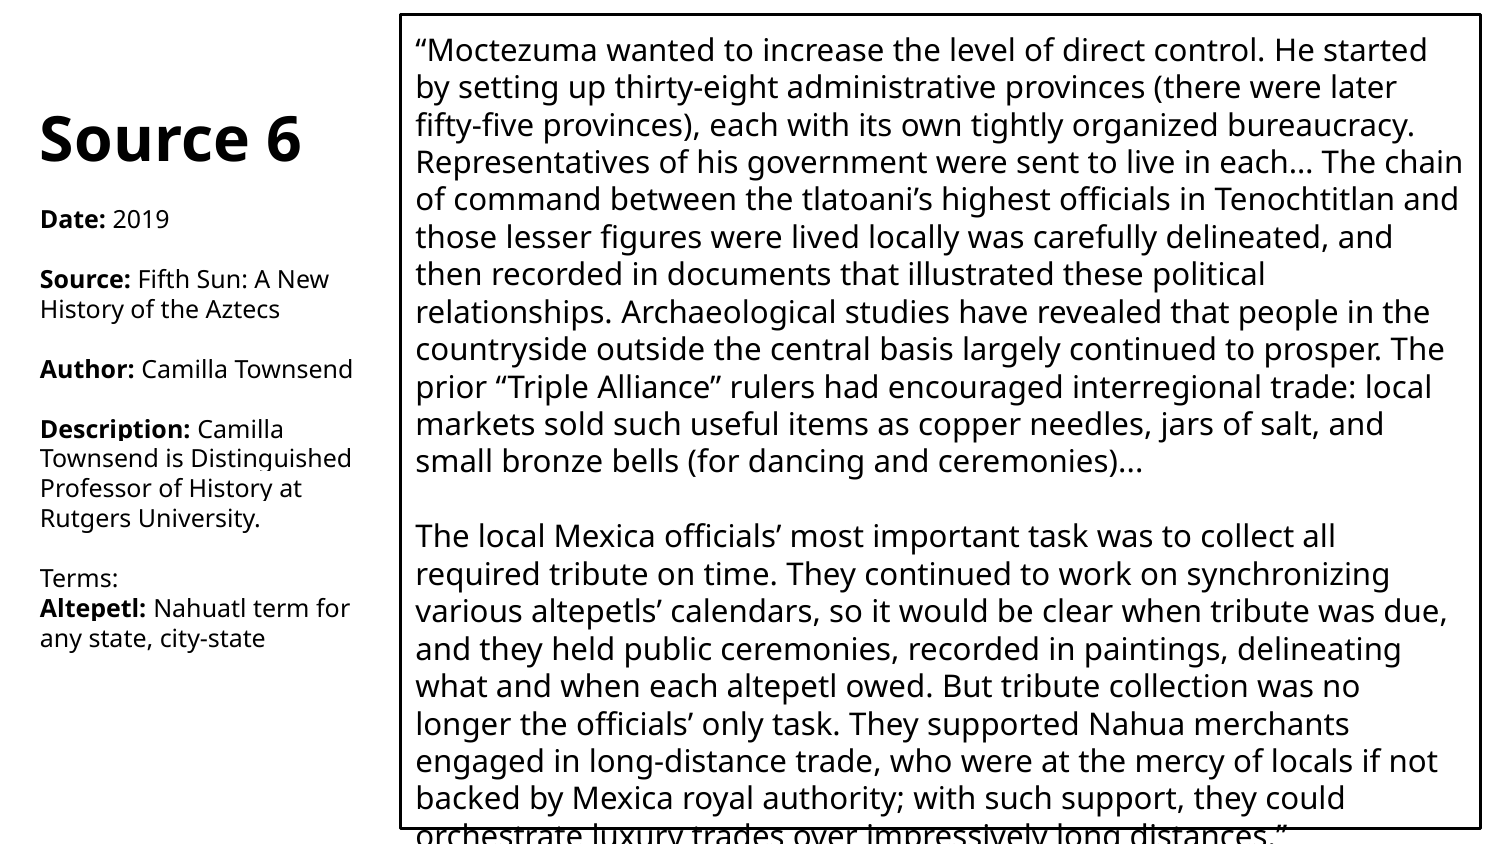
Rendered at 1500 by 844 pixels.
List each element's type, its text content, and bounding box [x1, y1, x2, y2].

text_box “Moctezuma wanted to increase the level of direct control. He started by setting up thirty-eight administrative provinces (there were later fifty-five provinces), each with its own tightly organized bureaucracy. Representatives of his government were sent to live in each… The chain of command between the tlatoani’s highest officials in Tenochtitlan and those lesser figures were lived locally was carefully delineated, and then recorded in documents that illustrated these political relationships. Archaeological studies have revealed that people in the countryside outside the central basis largely continued to prosper. The prior “Triple Alliance” rulers had encouraged interregional trade: local markets sold such useful items as copper needles, jars of salt, and small bronze bells (for dancing and ceremonies)... The local Mexica officials’ most important task was to collect all required tribute on time. They continued to work on synchronizing various altepetls’ calendars, so it would be clear when tribute was due, and they held public ceremonies, recorded in paintings, delineating what and when each altepetl owed. But tribute collection was no longer the officials’ only task. They supported Nahua merchants engaged in long-distance trade, who were at the mercy of locals if not backed by Mexica royal authority; with such support, they could orchestrate luxury trades over impressively long distances.” [400, 14, 1481, 829]
text_box Source 6 Date: 2019 Source: Fifth Sun: A New History of the Aztecs Author: Camilla Townsend Description: Camilla Townsend is Distinguished Professor of History at Rutgers University. Terms: Altepetl: Nahuatl term for any state, city-state [24, 83, 400, 811]
